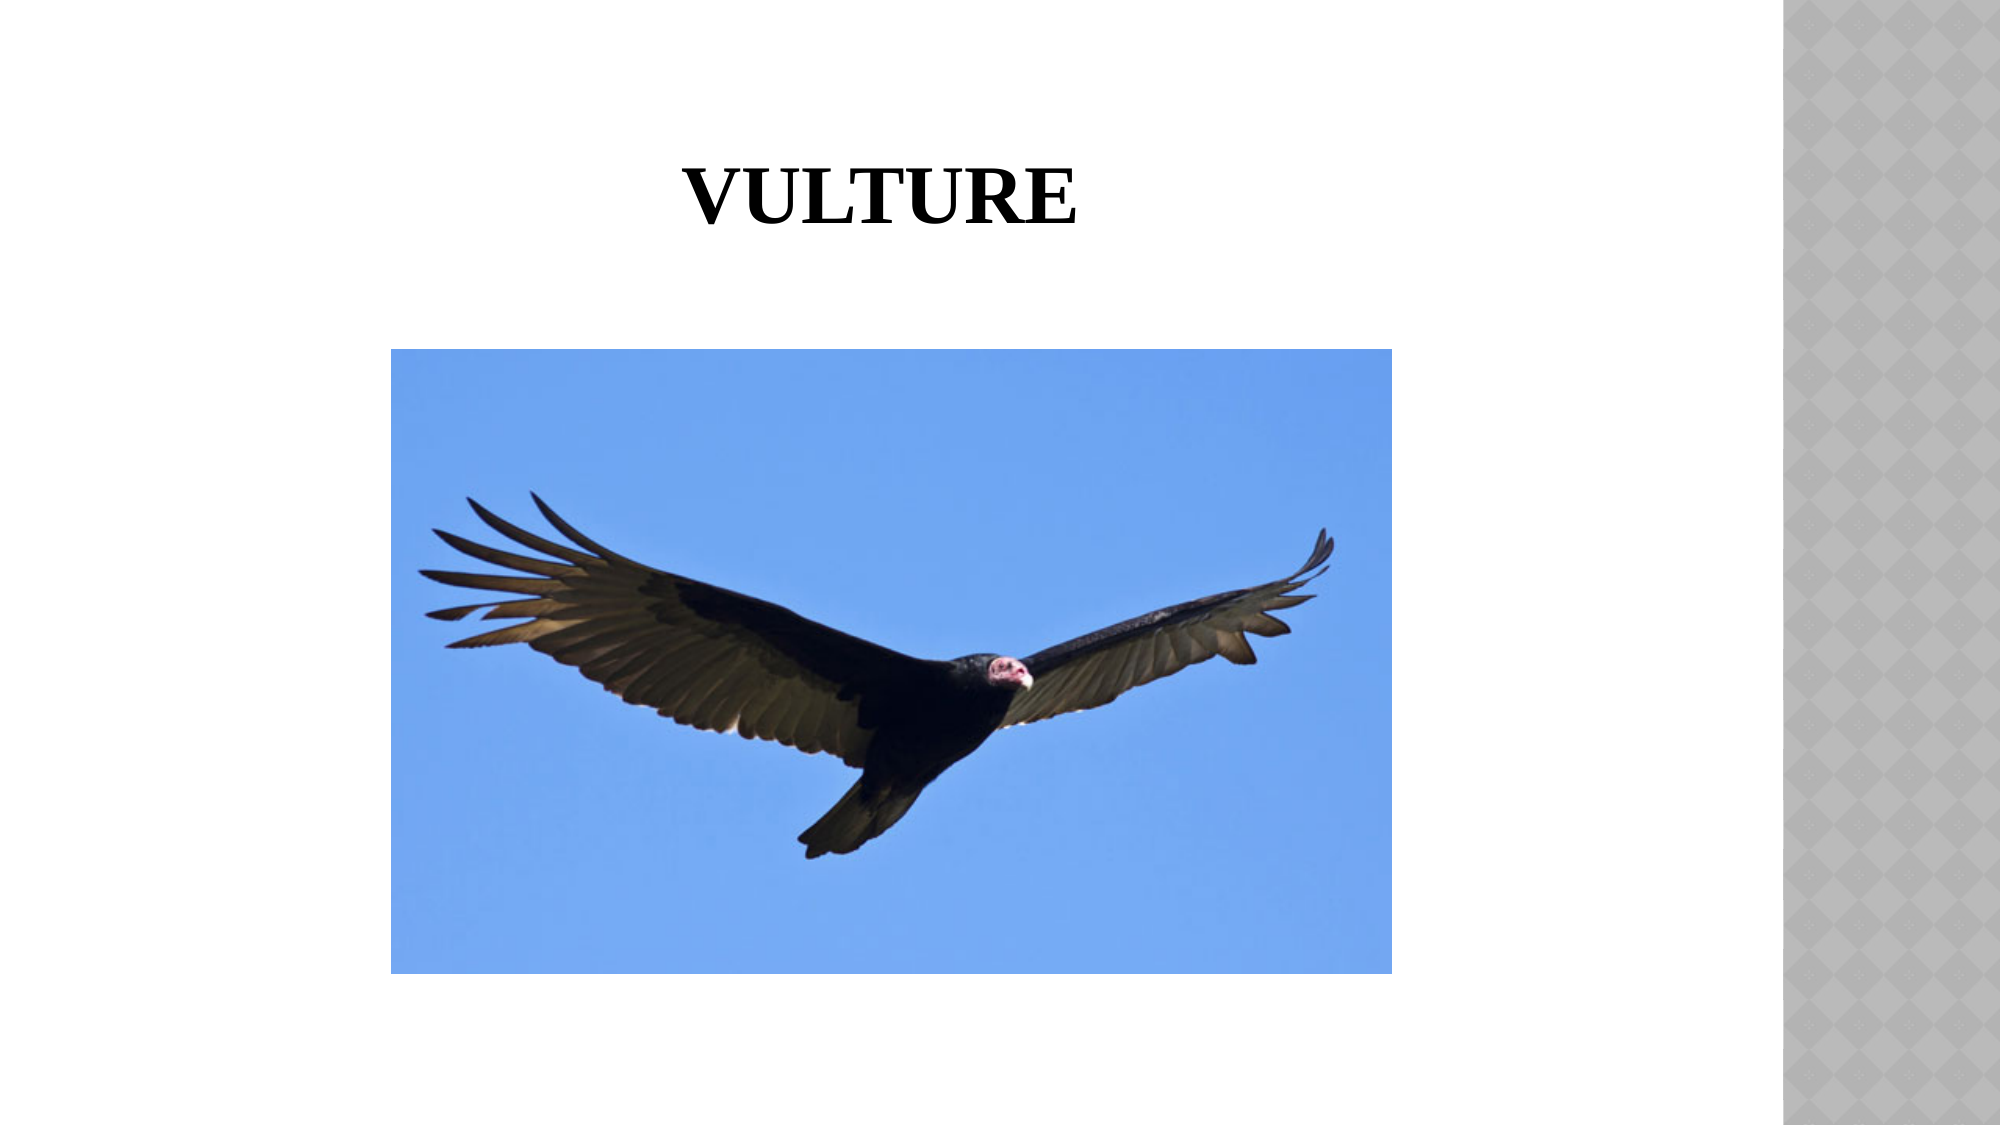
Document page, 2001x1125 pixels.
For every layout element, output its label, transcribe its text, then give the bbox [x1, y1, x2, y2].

title Vulture [99, 52, 1684, 240]
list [391, 348, 1393, 975]
